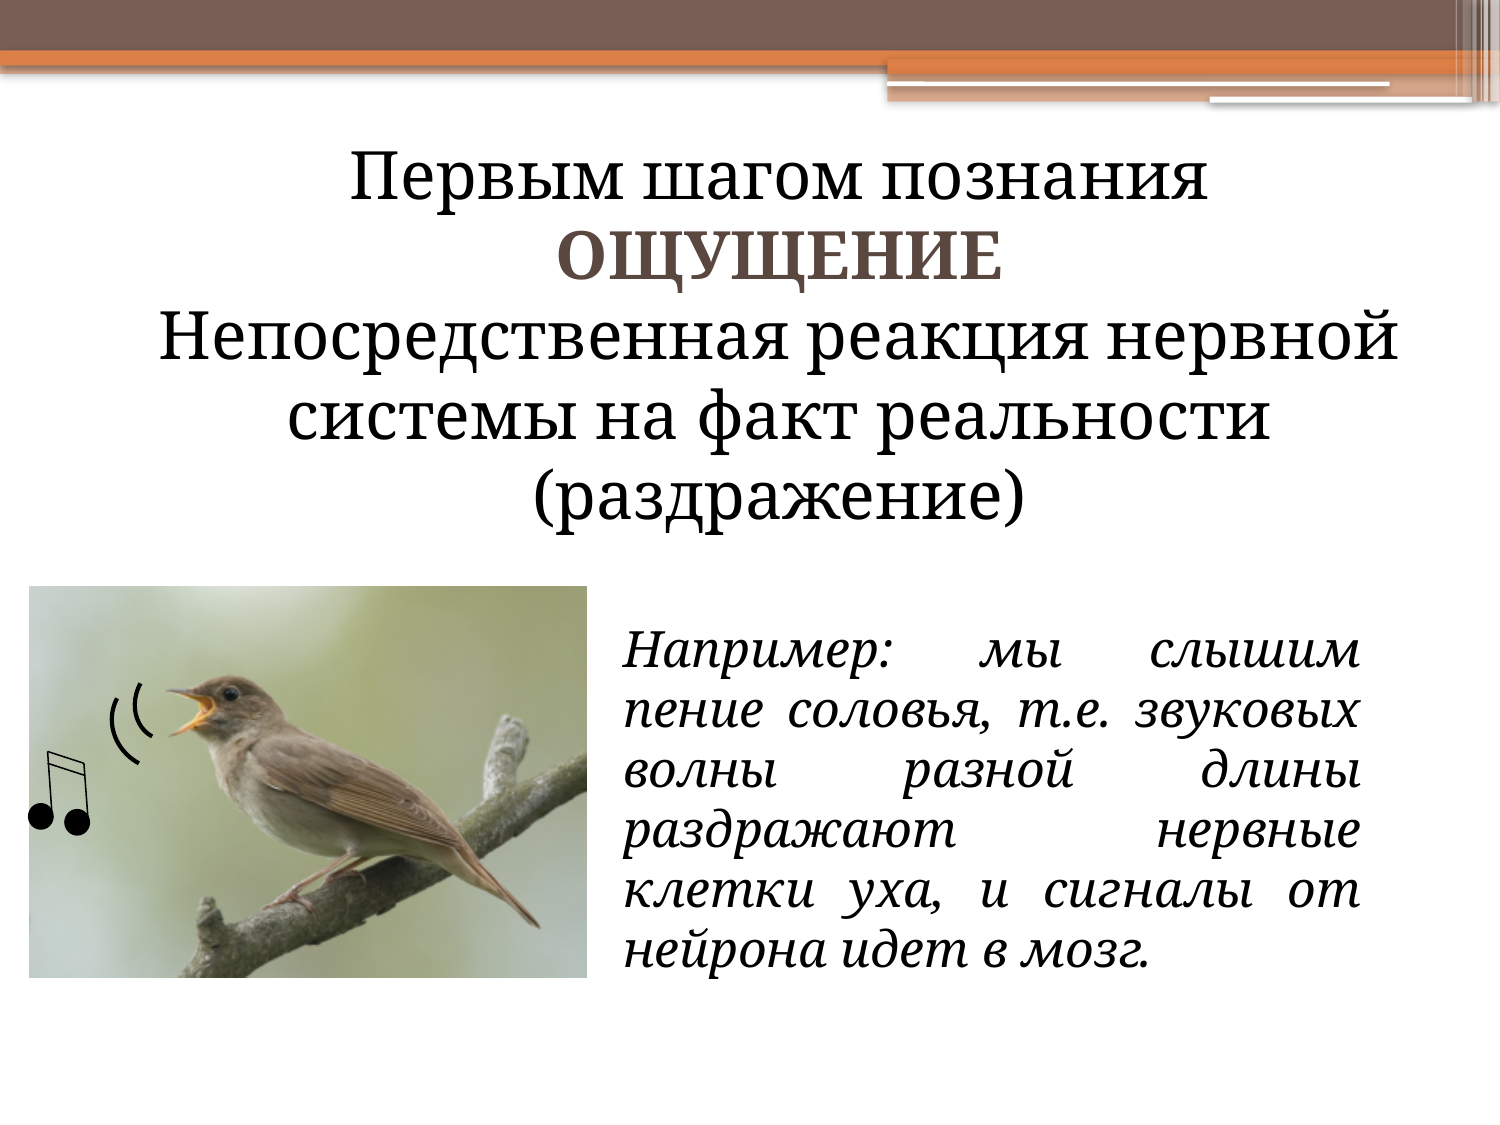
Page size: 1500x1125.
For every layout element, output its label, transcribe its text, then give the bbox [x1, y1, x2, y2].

text_box Первым шагом познания ОЩУЩЕНИЕ Непосредственная реакция нервной системы на факт реальности (раздражение) [123, 125, 1435, 540]
text_box Например: мы слышим пение соловья, т.е. звуковых волны разной длины раздражают нервные клетки уха, и сигналы от нейрона идет в мозг. [608, 609, 1376, 985]
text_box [29, 751, 89, 835]
picture [29, 585, 587, 978]
